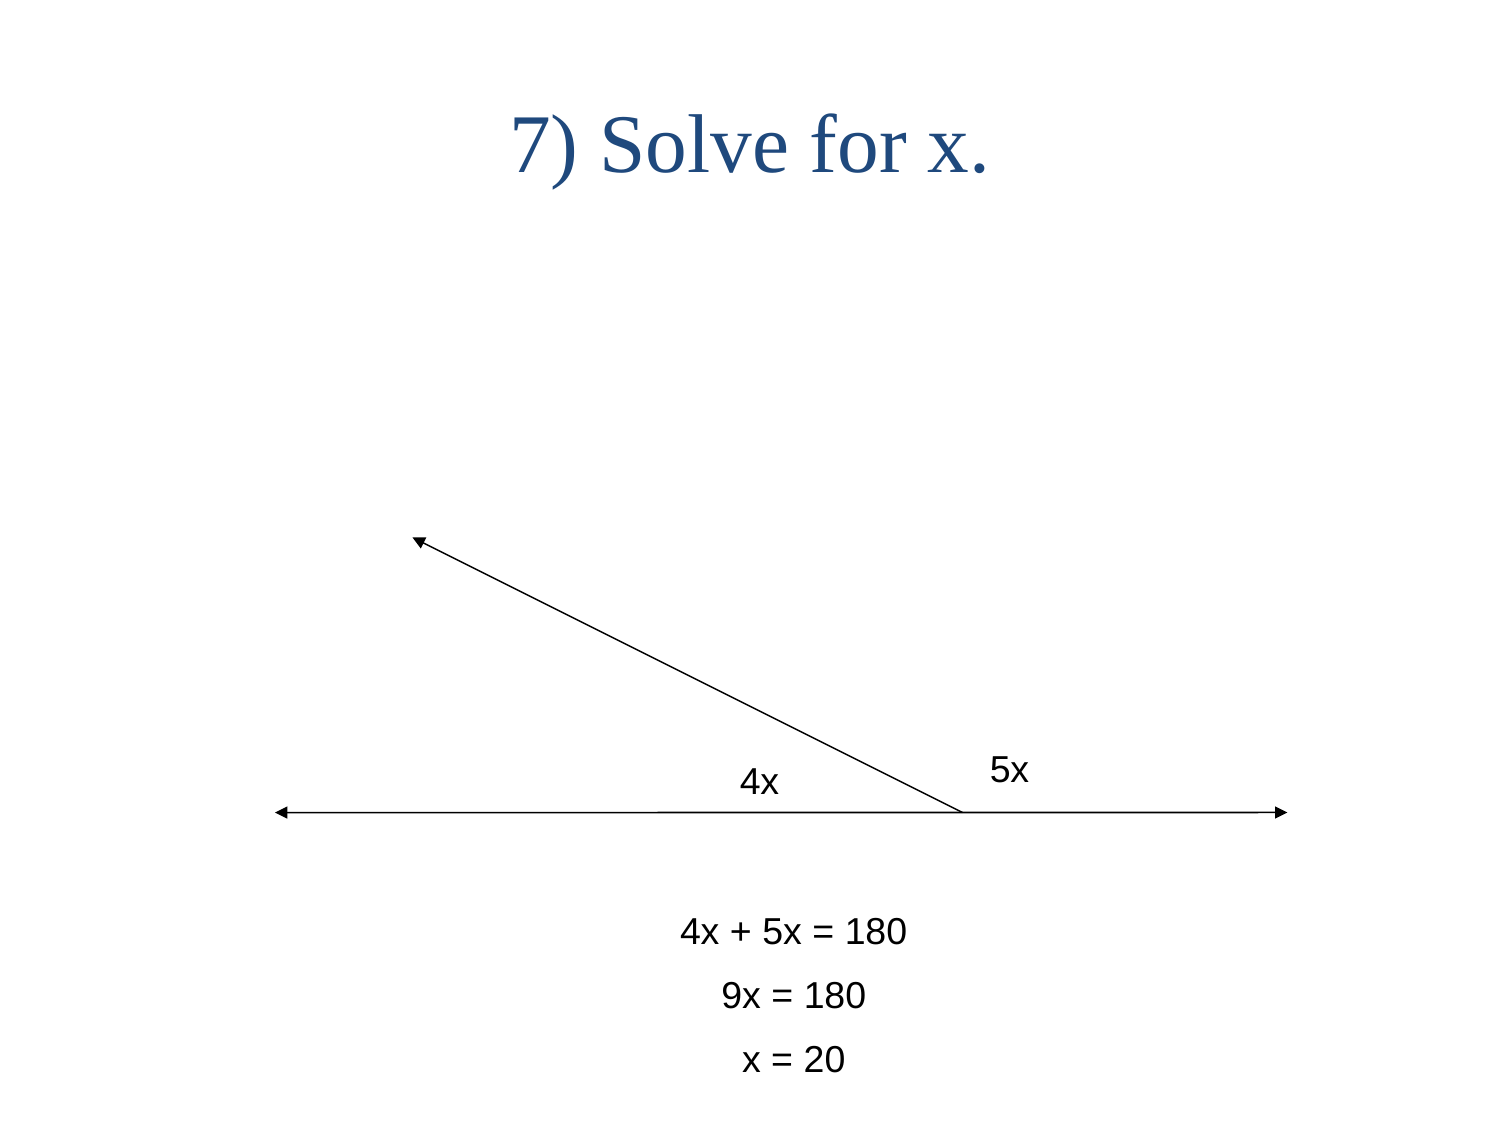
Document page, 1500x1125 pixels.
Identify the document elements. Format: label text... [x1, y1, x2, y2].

text_box 5x [975, 737, 1088, 798]
text_box 4x + 5x = 180 9x = 180 x = 20 [524, 899, 1063, 1088]
text_box 7) Solve for x. [74, 45, 1425, 233]
text_box [274, 806, 961, 819]
text_box [412, 537, 836, 749]
text_box 4x [724, 749, 888, 810]
text_box [963, 806, 1288, 819]
